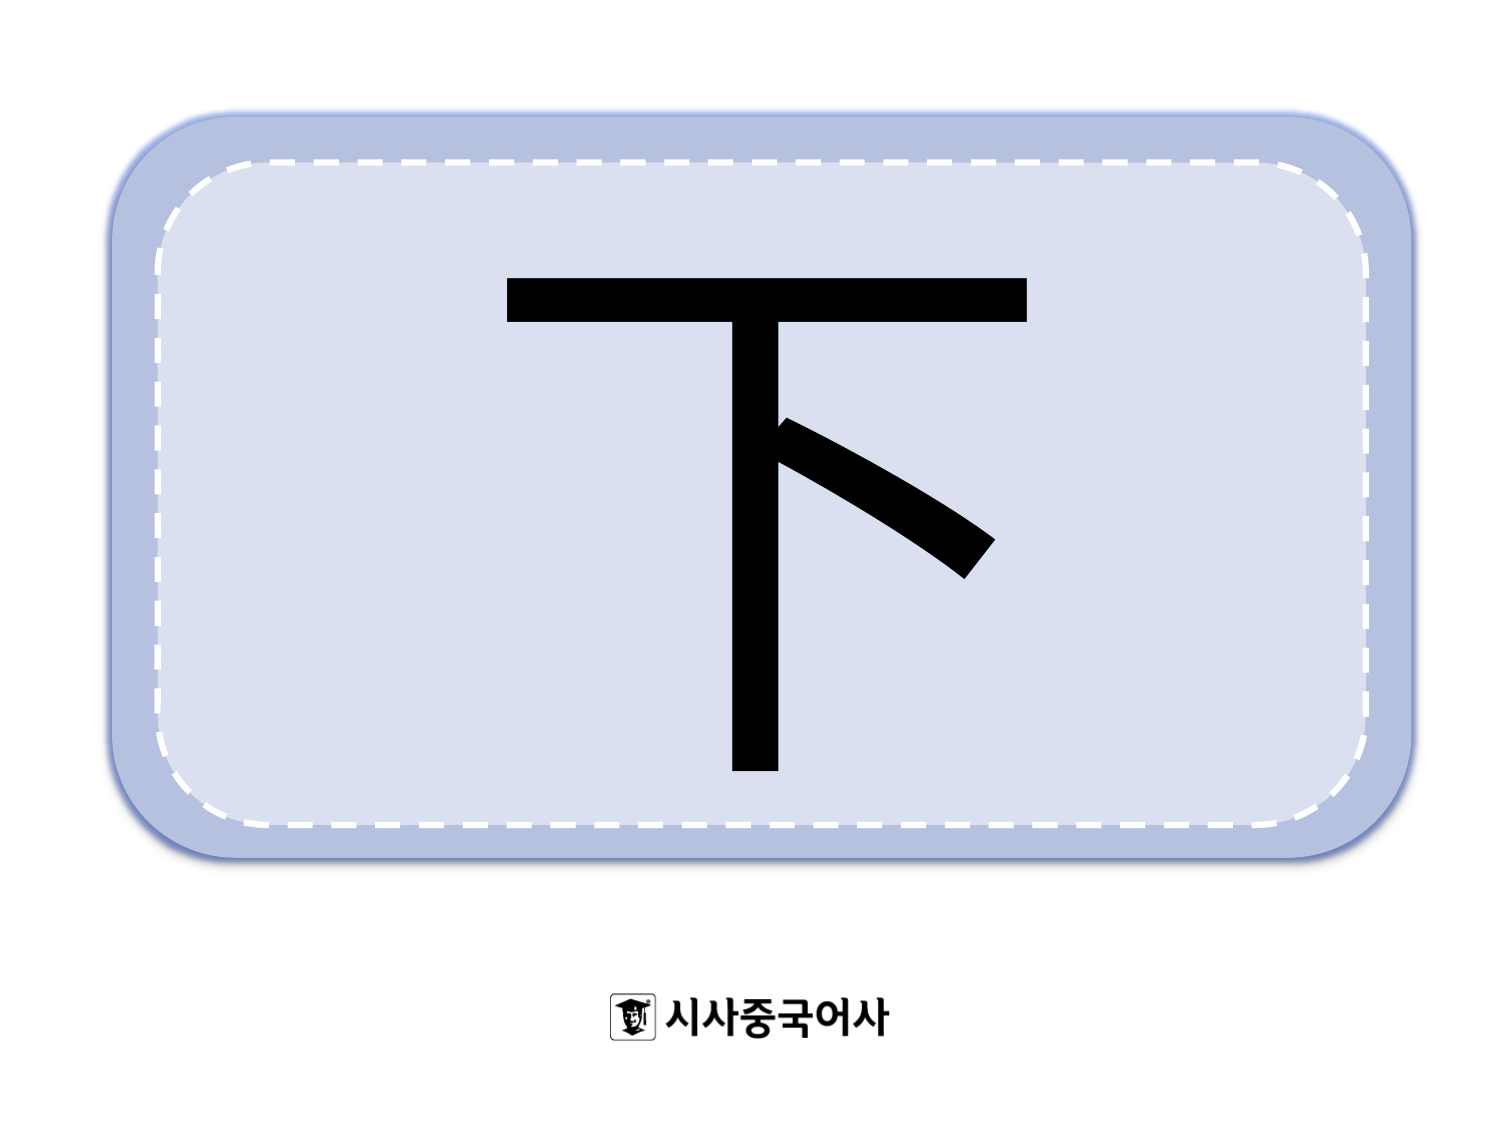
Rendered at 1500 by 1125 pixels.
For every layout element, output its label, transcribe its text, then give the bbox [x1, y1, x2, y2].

picture [602, 987, 898, 1047]
text_box 下 [162, 160, 1371, 824]
